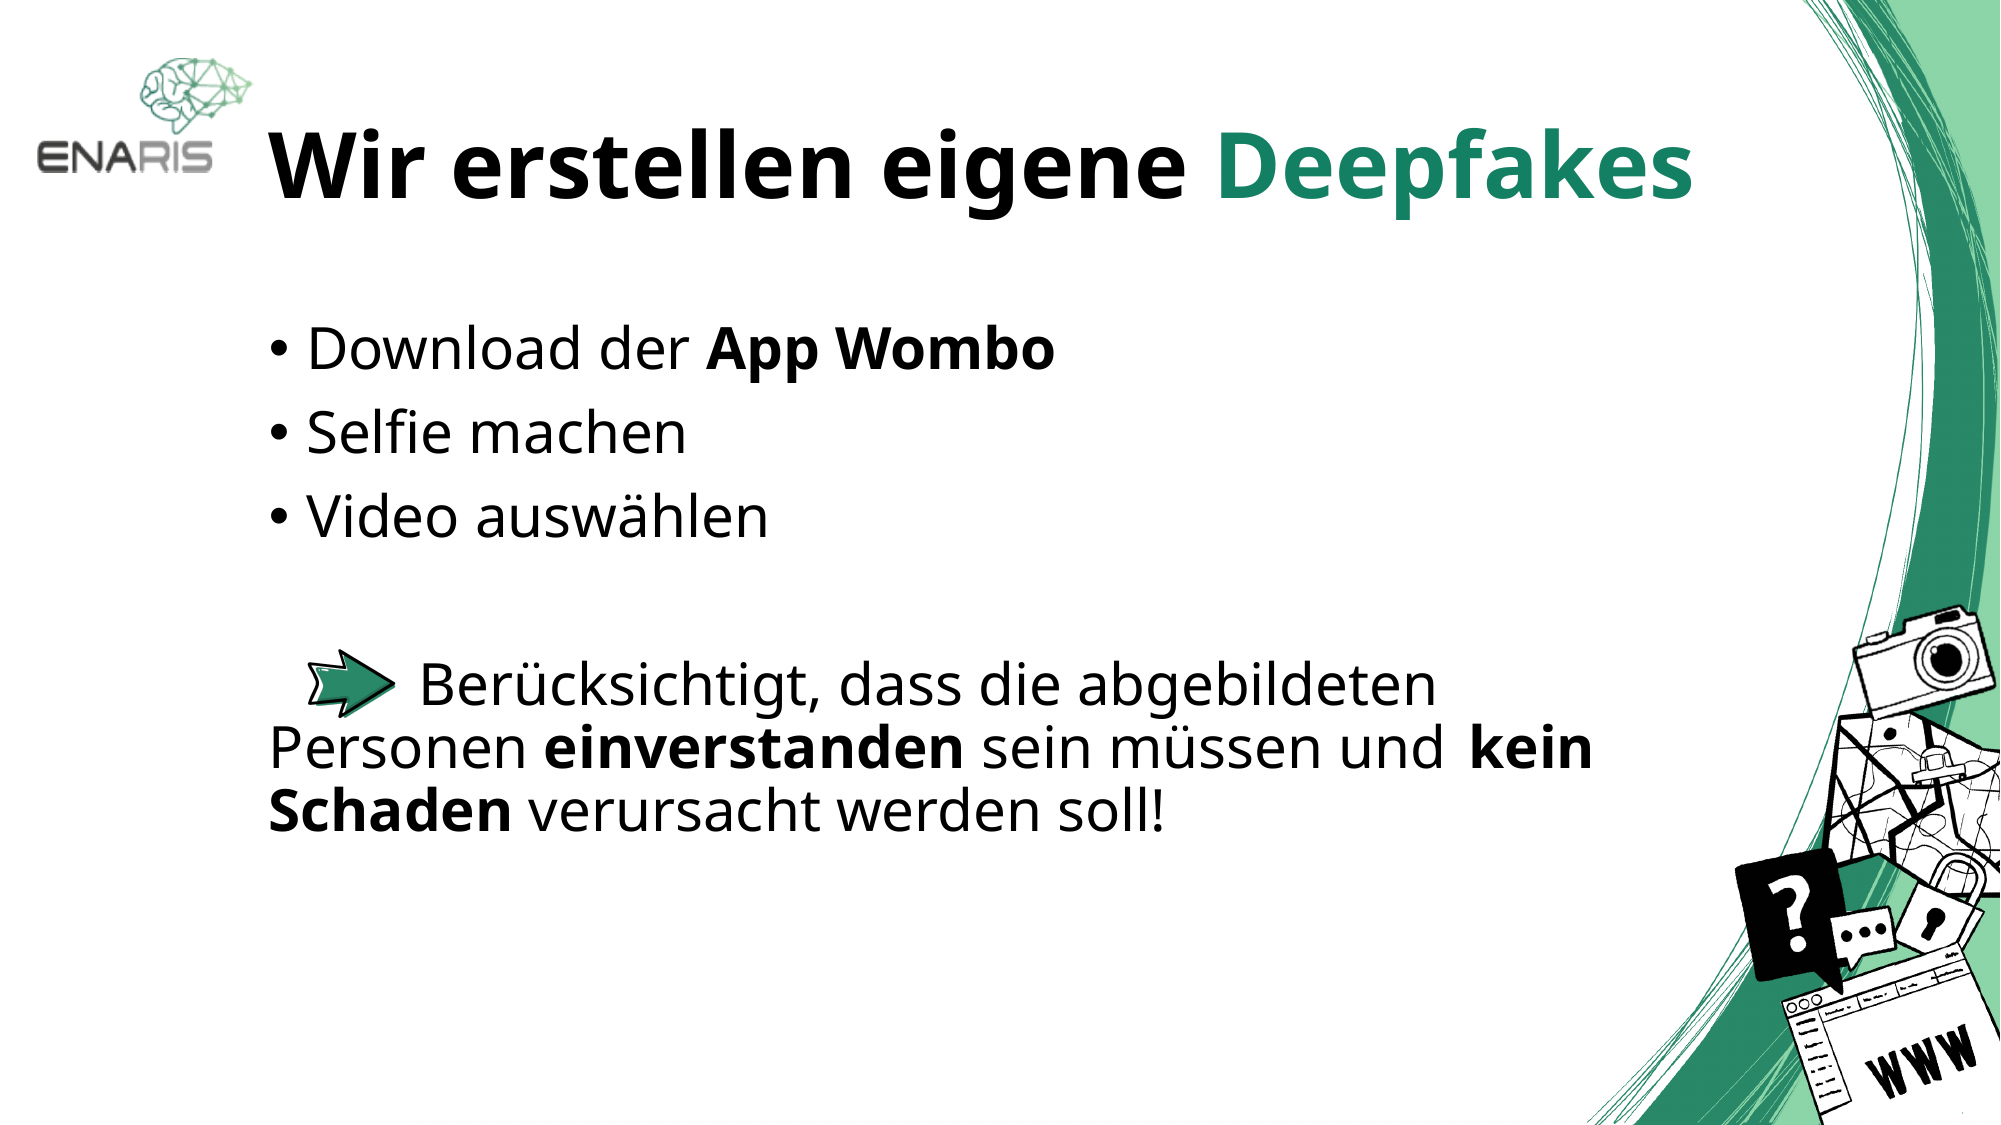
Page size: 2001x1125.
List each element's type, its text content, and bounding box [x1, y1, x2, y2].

picture [299, 632, 404, 737]
list Download der App Wombo Selfie machen Video auswählen Berücksichtigt, dass die abgebildeten Personen einverstanden sein müssen und kein Schaden verursacht werden soll! [253, 312, 1728, 1014]
picture [37, 58, 254, 173]
title Wir erstellen eigene Deepfakes [253, 59, 1863, 278]
picture [408, 0, 2000, 1125]
